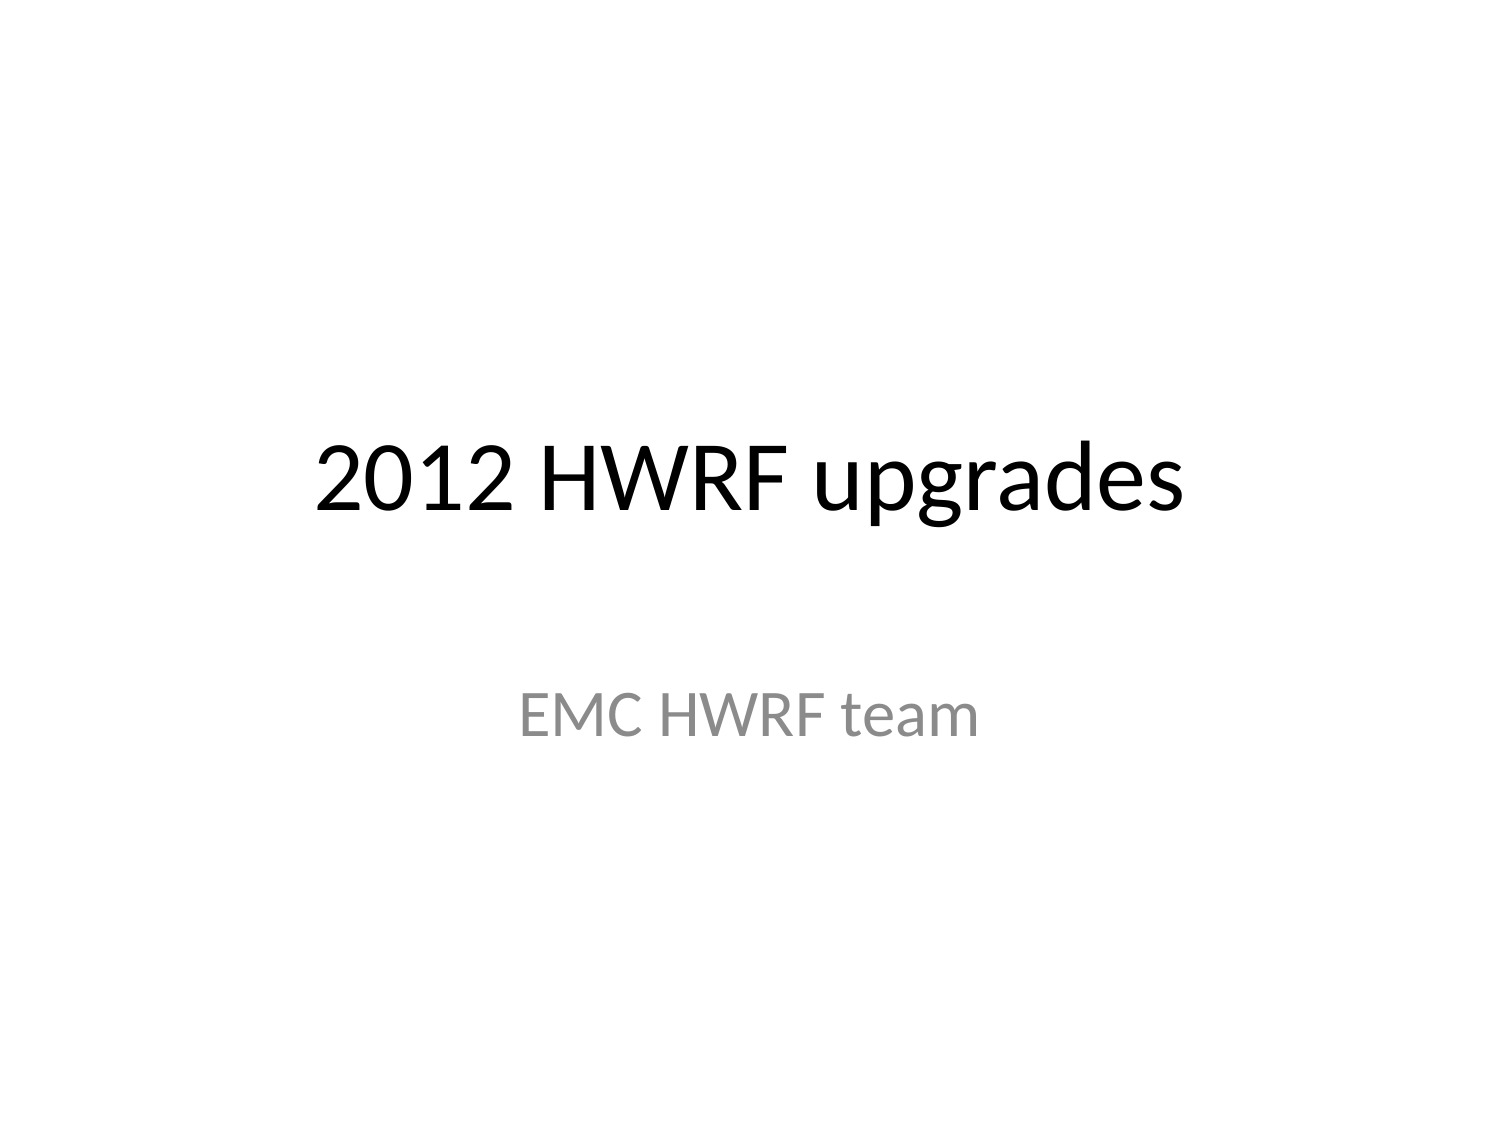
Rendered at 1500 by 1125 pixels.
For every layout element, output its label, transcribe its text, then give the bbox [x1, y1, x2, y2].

subtitle EMC HWRF team [225, 662, 1275, 850]
title 2012 HWRF upgrades [112, 349, 1388, 591]
